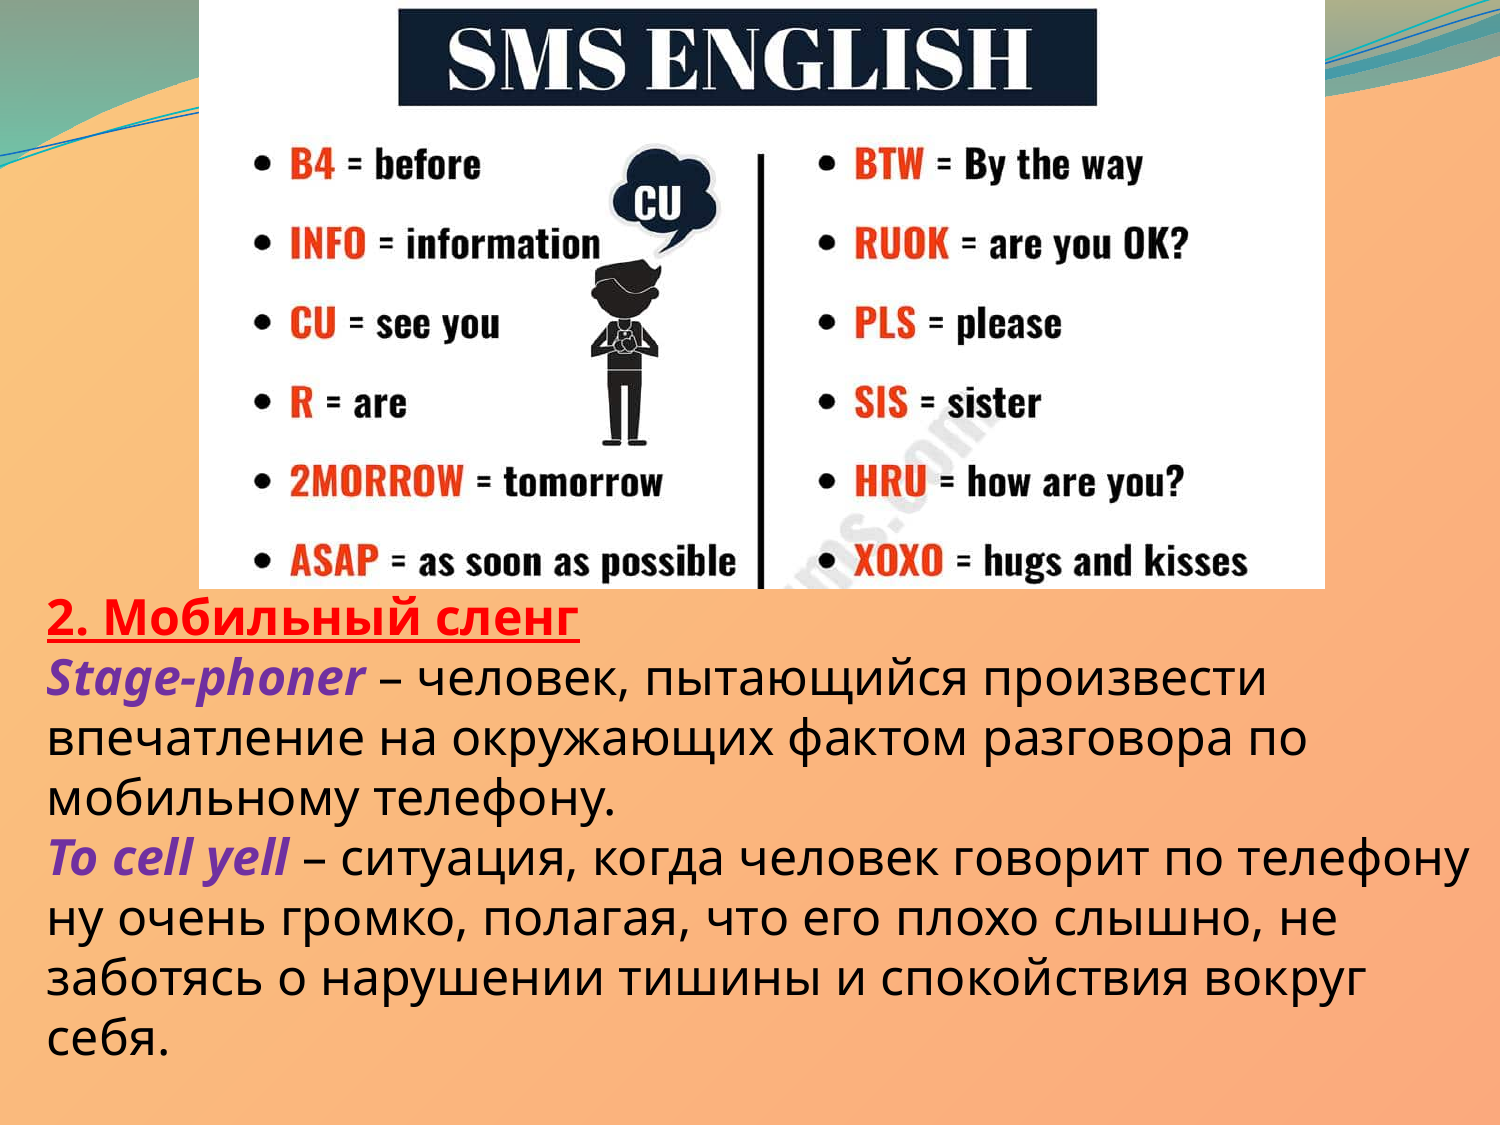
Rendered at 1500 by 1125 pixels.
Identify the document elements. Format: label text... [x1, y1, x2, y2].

title 2. Мобильный сленг Stage-phoner – человек, пытающийся произвести впечатление на окружающих фактом разговора по мобильному телефону. To cell yell – ситуация, когда человек говорит по телефону ну очень громко, полагая, что его плохо слышно, не заботясь о нарушении тишины и спокойствия вокруг себя. [46, 115, 1500, 1125]
picture [198, 0, 1325, 589]
